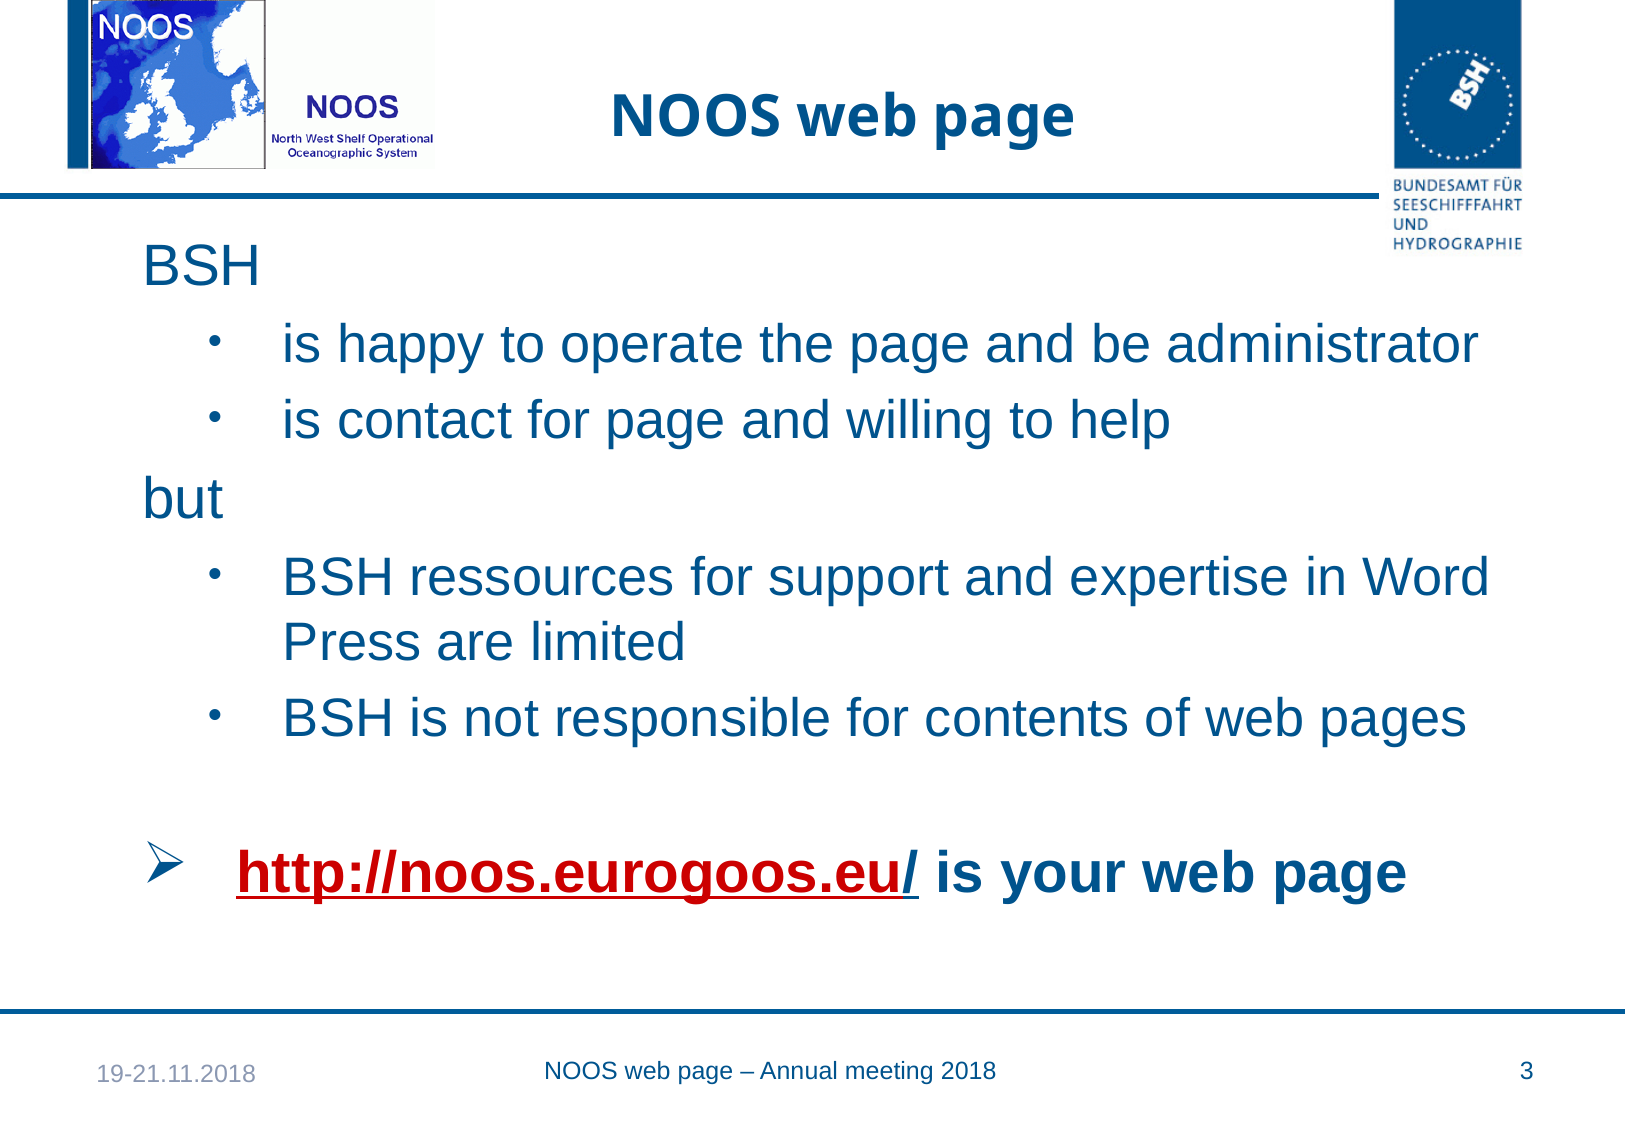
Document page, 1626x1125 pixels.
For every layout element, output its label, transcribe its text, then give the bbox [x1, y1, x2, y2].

slide_number 3 [1210, 1046, 1549, 1092]
picture [0, 0, 1625, 678]
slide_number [81, 1042, 461, 1103]
footer NOOS web page – Annual meeting 2018 [505, 1046, 1037, 1093]
text_box NOOS web page [595, 70, 1092, 155]
list BSH is happy to operate the page and be administrator is contact for page and willing to help but BSH ressources for support and expertise in Word Press are limited BSH is not responsible for contents of web pages http://noos.eurogoos.eu/ is your web page [127, 219, 1510, 935]
